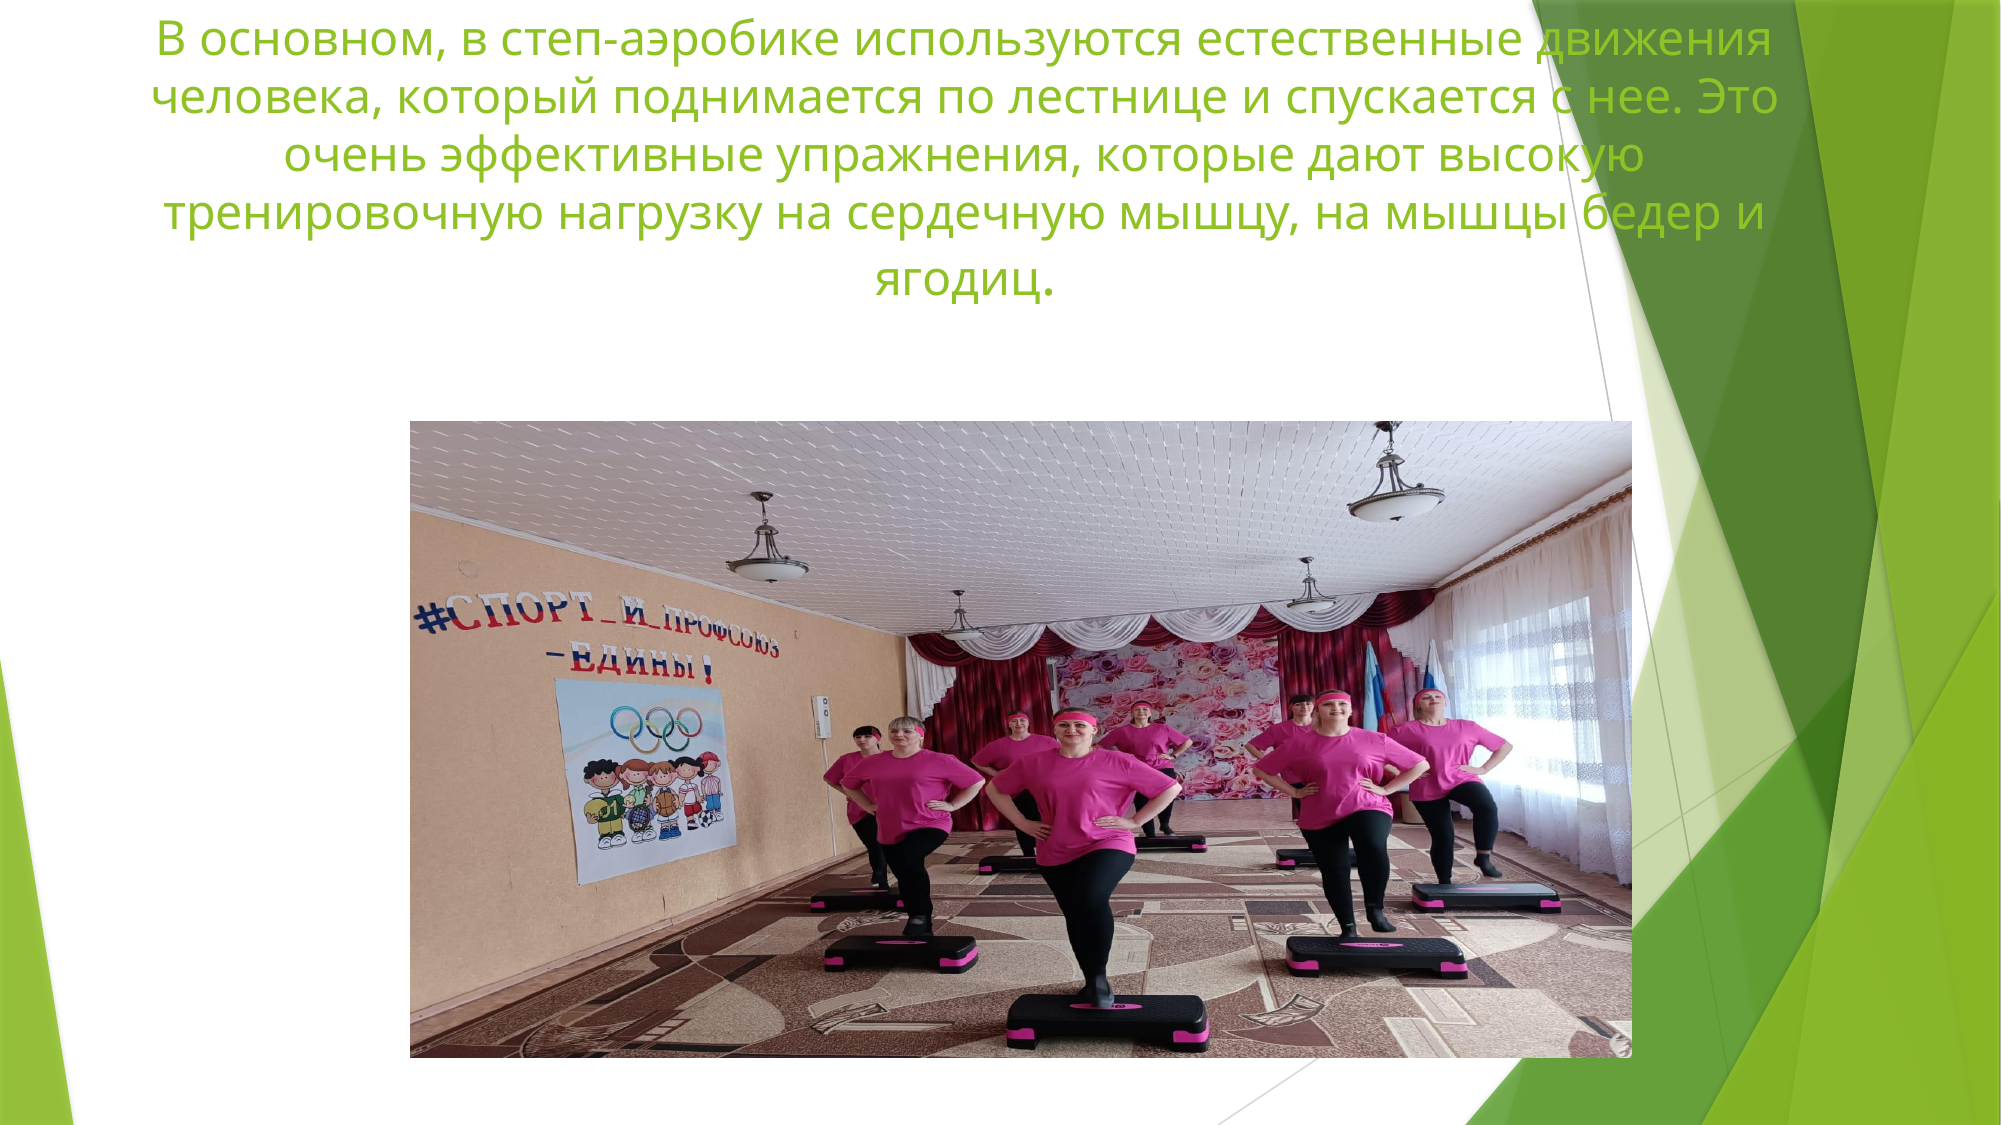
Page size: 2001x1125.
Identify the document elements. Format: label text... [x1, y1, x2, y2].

title В основном, в степ-аэробике используются естественные движения человека, который поднимается по лестнице и спускается с нее. Это очень эффективные упражнения, которые дают высокую тренировочную нагрузку на сердечную мышцу, на мышцы бедер и ягодиц. [111, 0, 1820, 317]
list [409, 420, 1633, 1059]
